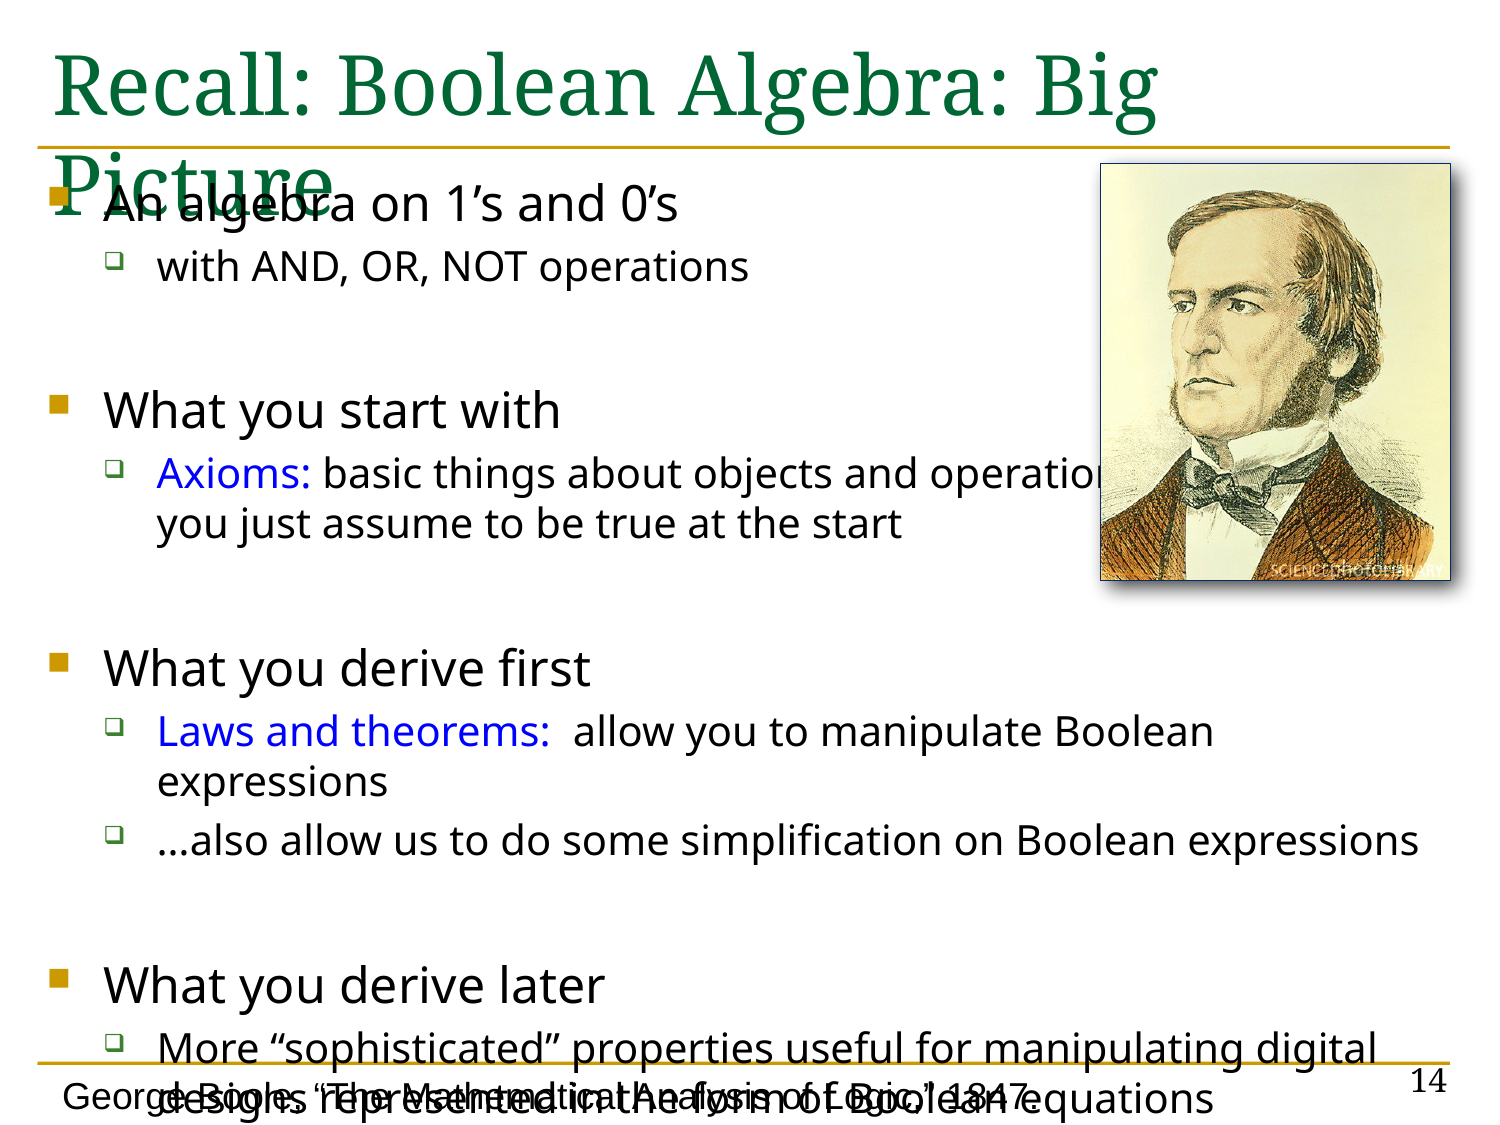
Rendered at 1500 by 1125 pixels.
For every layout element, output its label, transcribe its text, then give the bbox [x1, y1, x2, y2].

text_box George Boole, “The Mathematical Analysis of Logic,” 1847. [47, 1064, 1055, 1125]
title Recall: Boolean Algebra: Big Picture [37, 24, 1450, 163]
table_cell 1 [1097, 168, 1445, 596]
list H&H Chapter 2 in full Required Reading E.g., see Tri-state Buffer and Z values in Section 2.6 H&H Chapter 5 Will be required reading soon. You will benefit greatly by reading the “combinational” parts of Chapter 5 soon. Sections 5.1 and 5.2 [1094, 163, 1445, 601]
list An algebra on 1’s and 0’s with AND, OR, NOT operations What you start with Axioms: basic things about objects and operations you just assume to be true at the start What you derive first Laws and theorems: allow you to manipulate Boolean expressions …also allow us to do some simplification on Boolean expressions What you derive later More “sophisticated” properties useful for manipulating digital designs represented in the form of Boolean equations [31, 163, 1445, 1016]
picture [1100, 163, 1451, 581]
slide_number 14 [1111, 1036, 1462, 1112]
